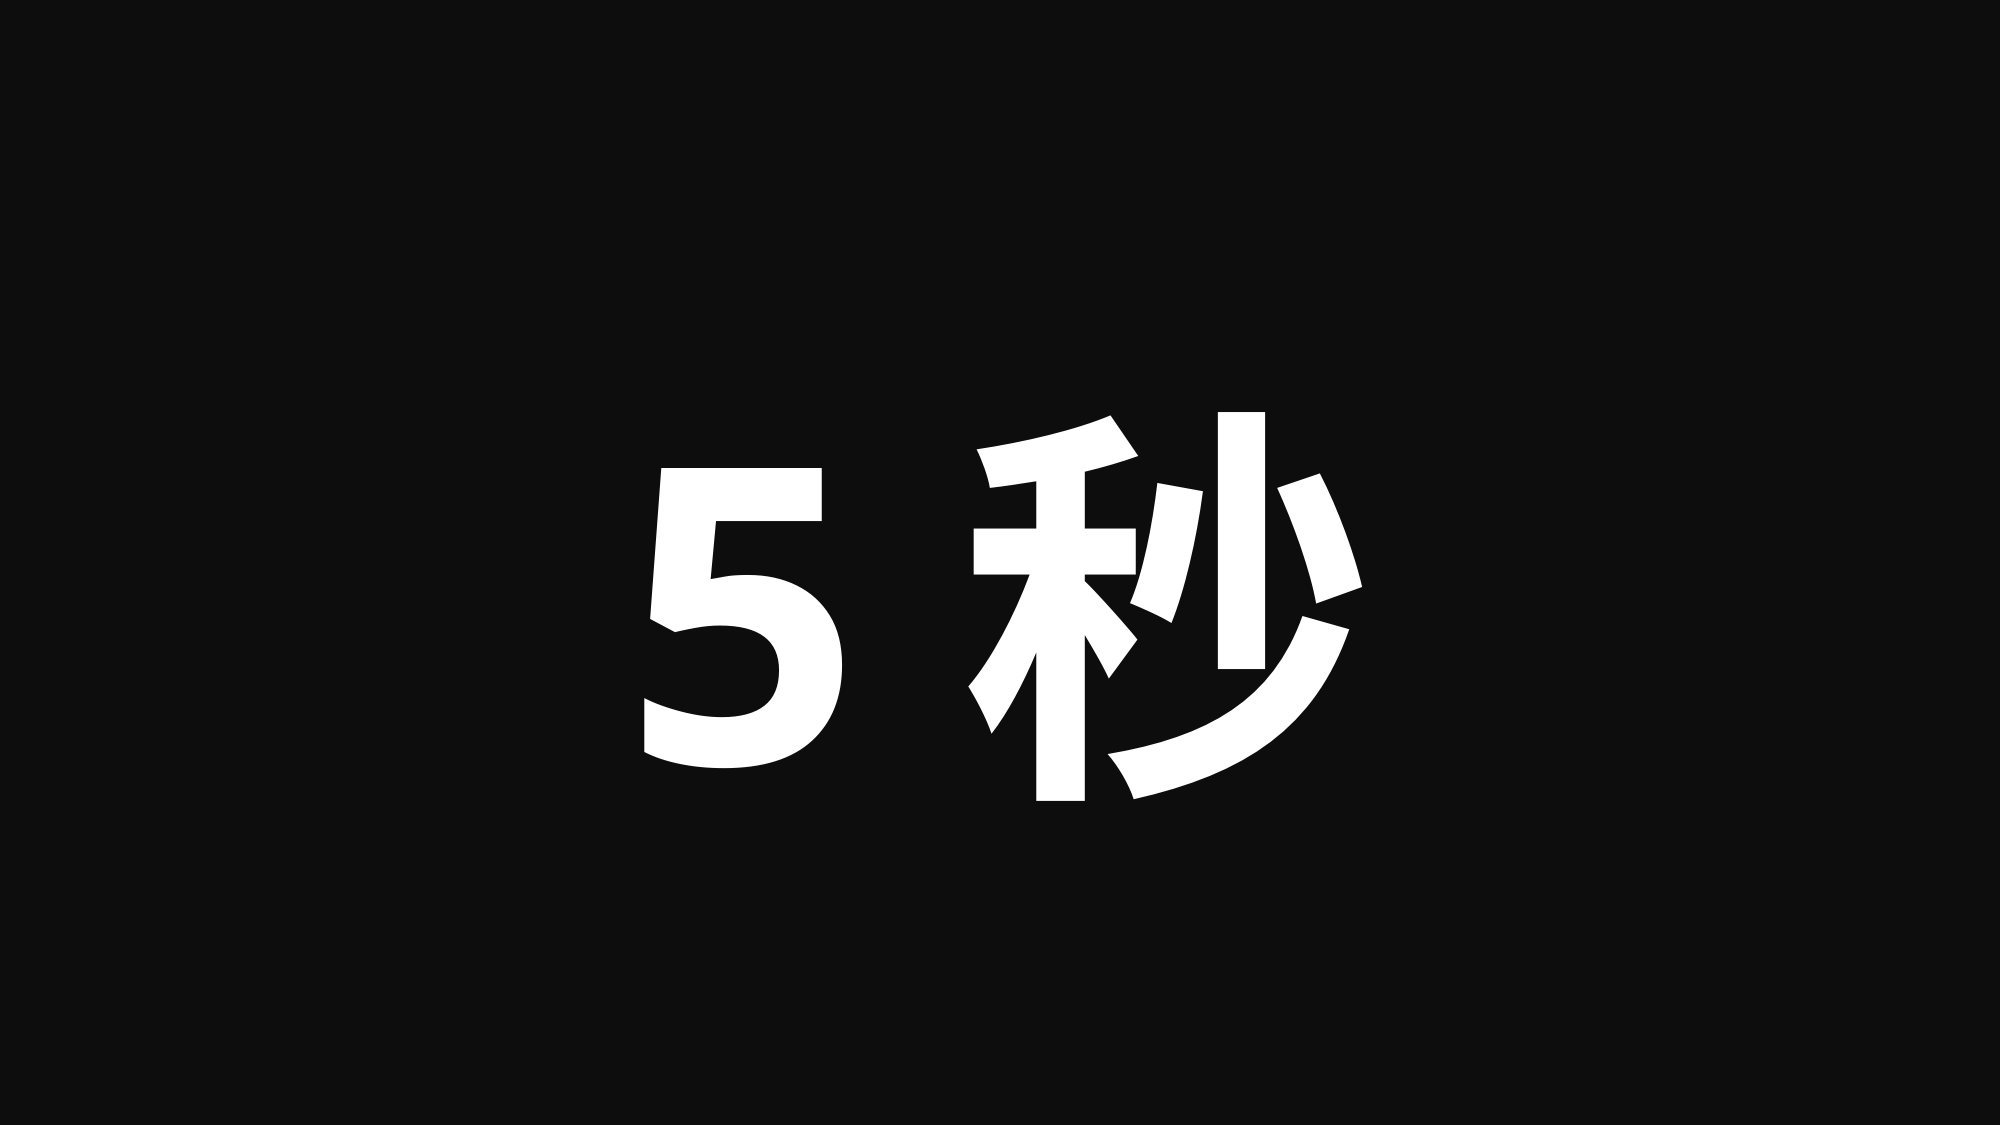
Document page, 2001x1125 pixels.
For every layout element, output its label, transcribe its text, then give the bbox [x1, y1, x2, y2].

text_box 5秒 [609, 342, 1391, 855]
